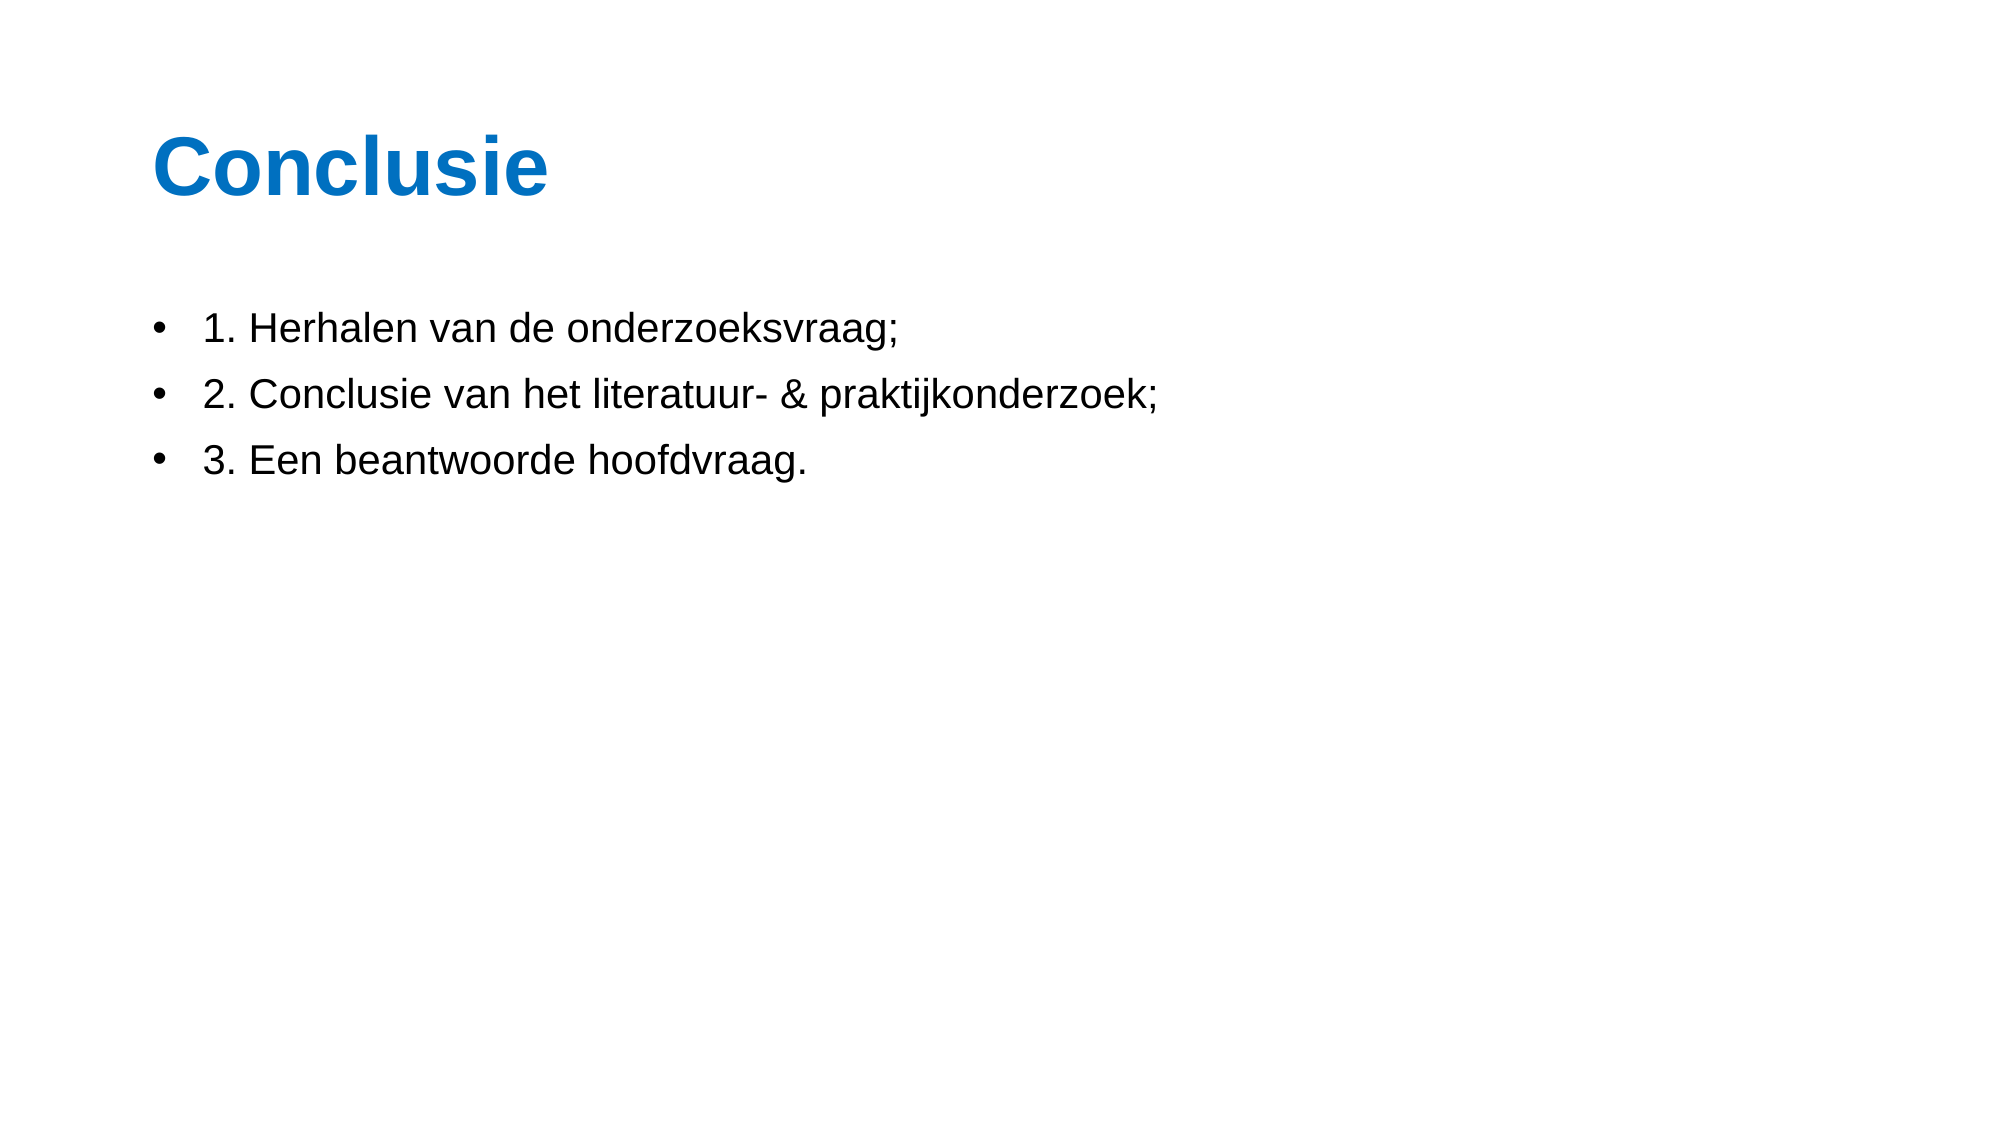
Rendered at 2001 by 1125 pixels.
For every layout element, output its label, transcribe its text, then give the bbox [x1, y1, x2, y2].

title Conclusie [137, 59, 1863, 278]
list 1. Herhalen van de onderzoeksvraag; 2. Conclusie van het literatuur- & praktijkonderzoek; 3. Een beantwoorde hoofdvraag. [137, 299, 1863, 1014]
